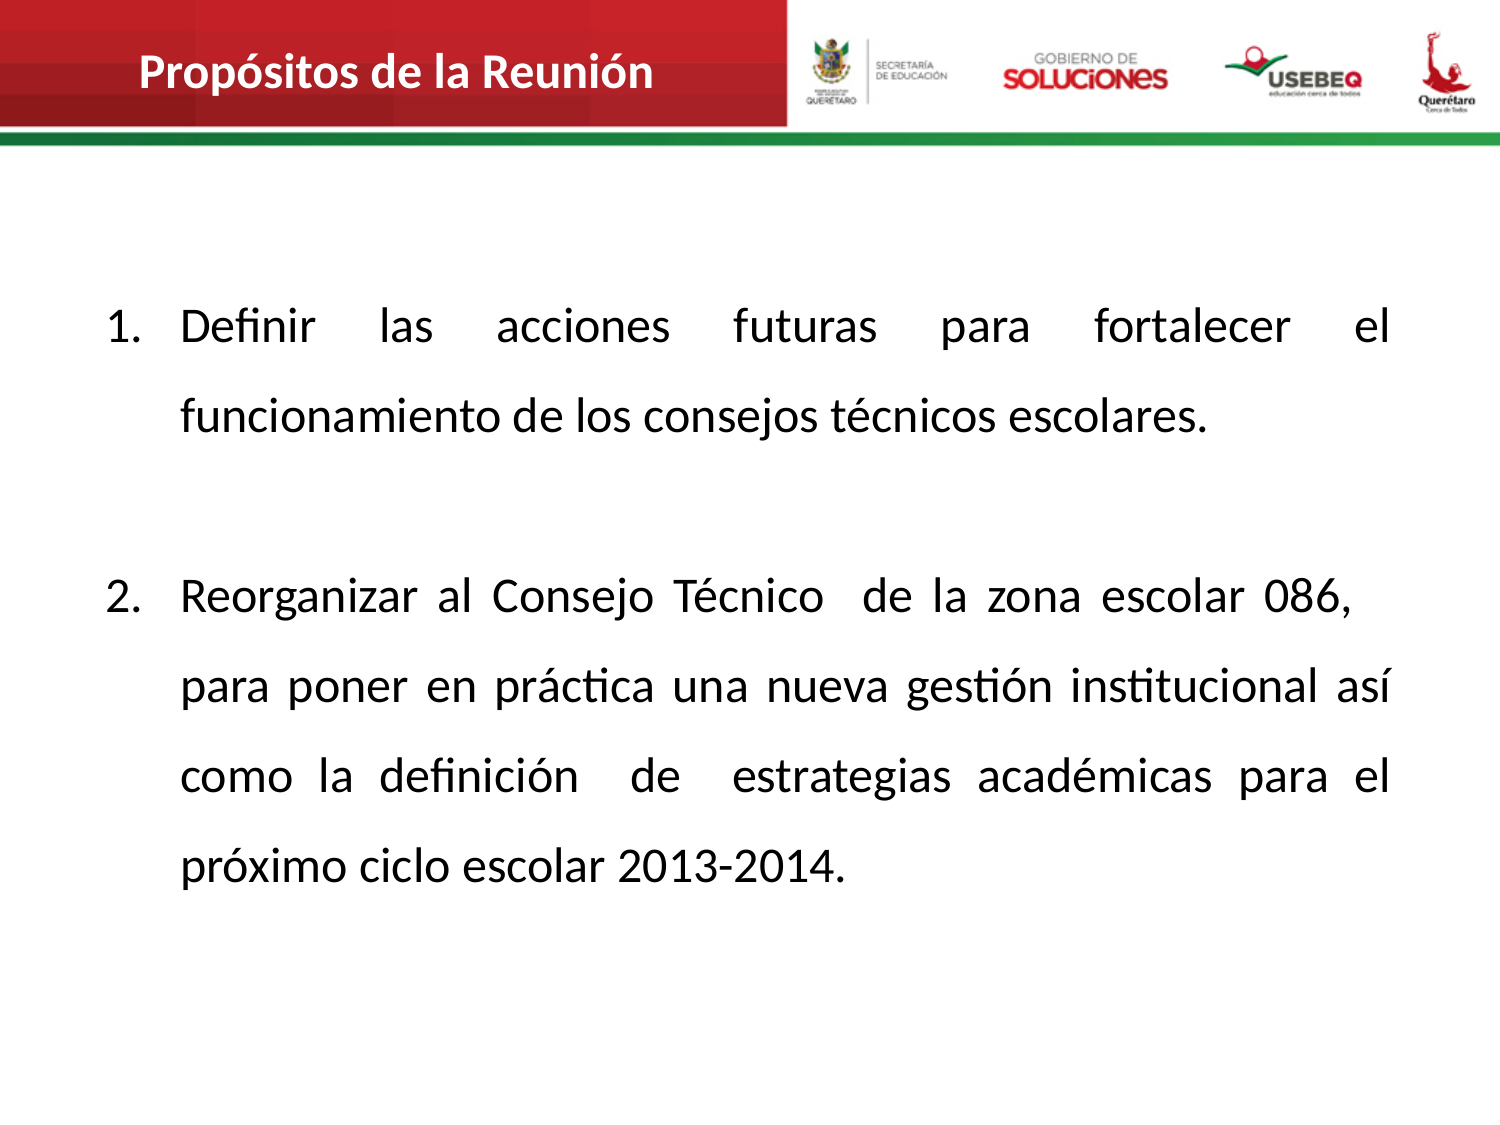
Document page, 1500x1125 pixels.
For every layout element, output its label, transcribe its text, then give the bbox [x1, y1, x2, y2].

picture [0, 0, 1500, 1125]
text_box Definir las acciones futuras para fortalecer el funcionamiento de los consejos técnicos escolares. Reorganizar al Consejo Técnico de la zona escolar 086, para poner en práctica una nueva gestión institucional así como la definición de estrategias académicas para el próximo ciclo escolar 2013-2014. [90, 255, 1407, 991]
text_box Propósitos de la Reunión [124, 30, 670, 106]
